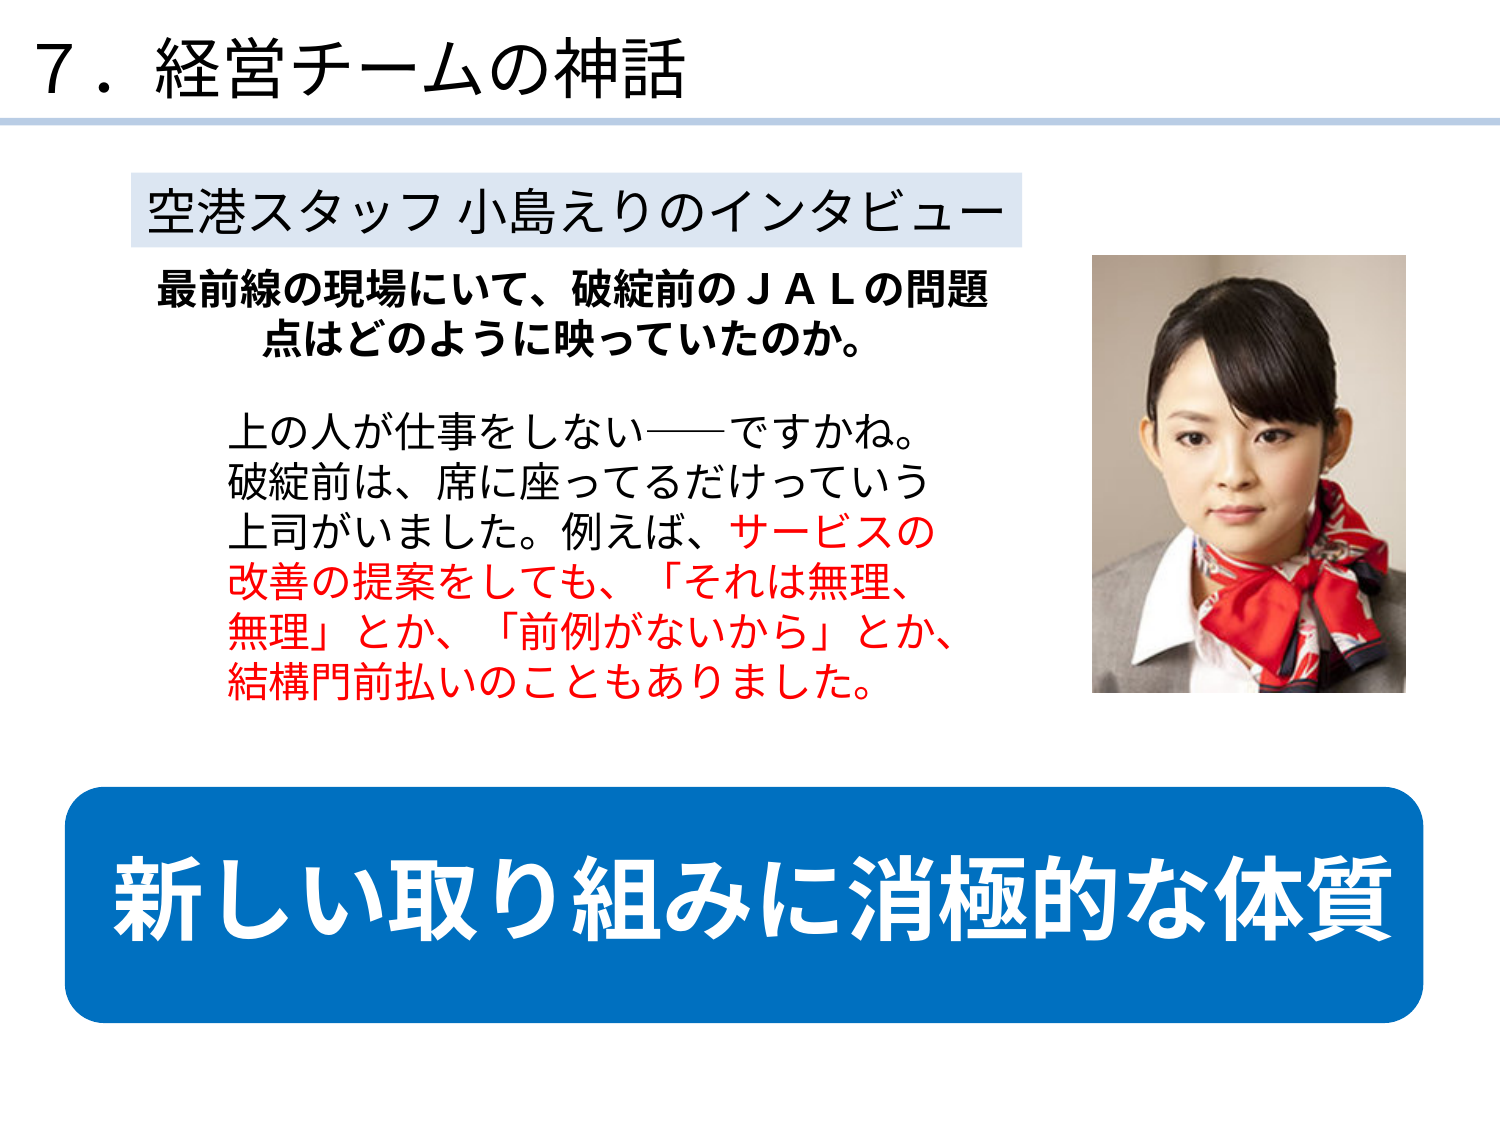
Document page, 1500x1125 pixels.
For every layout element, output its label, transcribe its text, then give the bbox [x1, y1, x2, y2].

text_box ７．経営チームの神話 [6, 19, 702, 114]
picture [1092, 255, 1406, 693]
text_box 上の人が仕事をしない――ですかね。破綻前は、席に座ってるだけっていう上司がいました。例えば、サービスの改善の提案をしても、「それは無理、無理」とか、「前例がないから」とか、結構門前払いのこともありました。 [212, 397, 963, 713]
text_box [64, 786, 1424, 1024]
text_box 空港スタッフ 小島えりのインタビュー [131, 172, 1023, 248]
text_box 最前線の現場にいて、破綻前のＪＡＬの問題点はどのように映っていたのか。 [135, 255, 1010, 371]
text_box [0, 116, 1500, 127]
text_box [112, 385, 987, 446]
